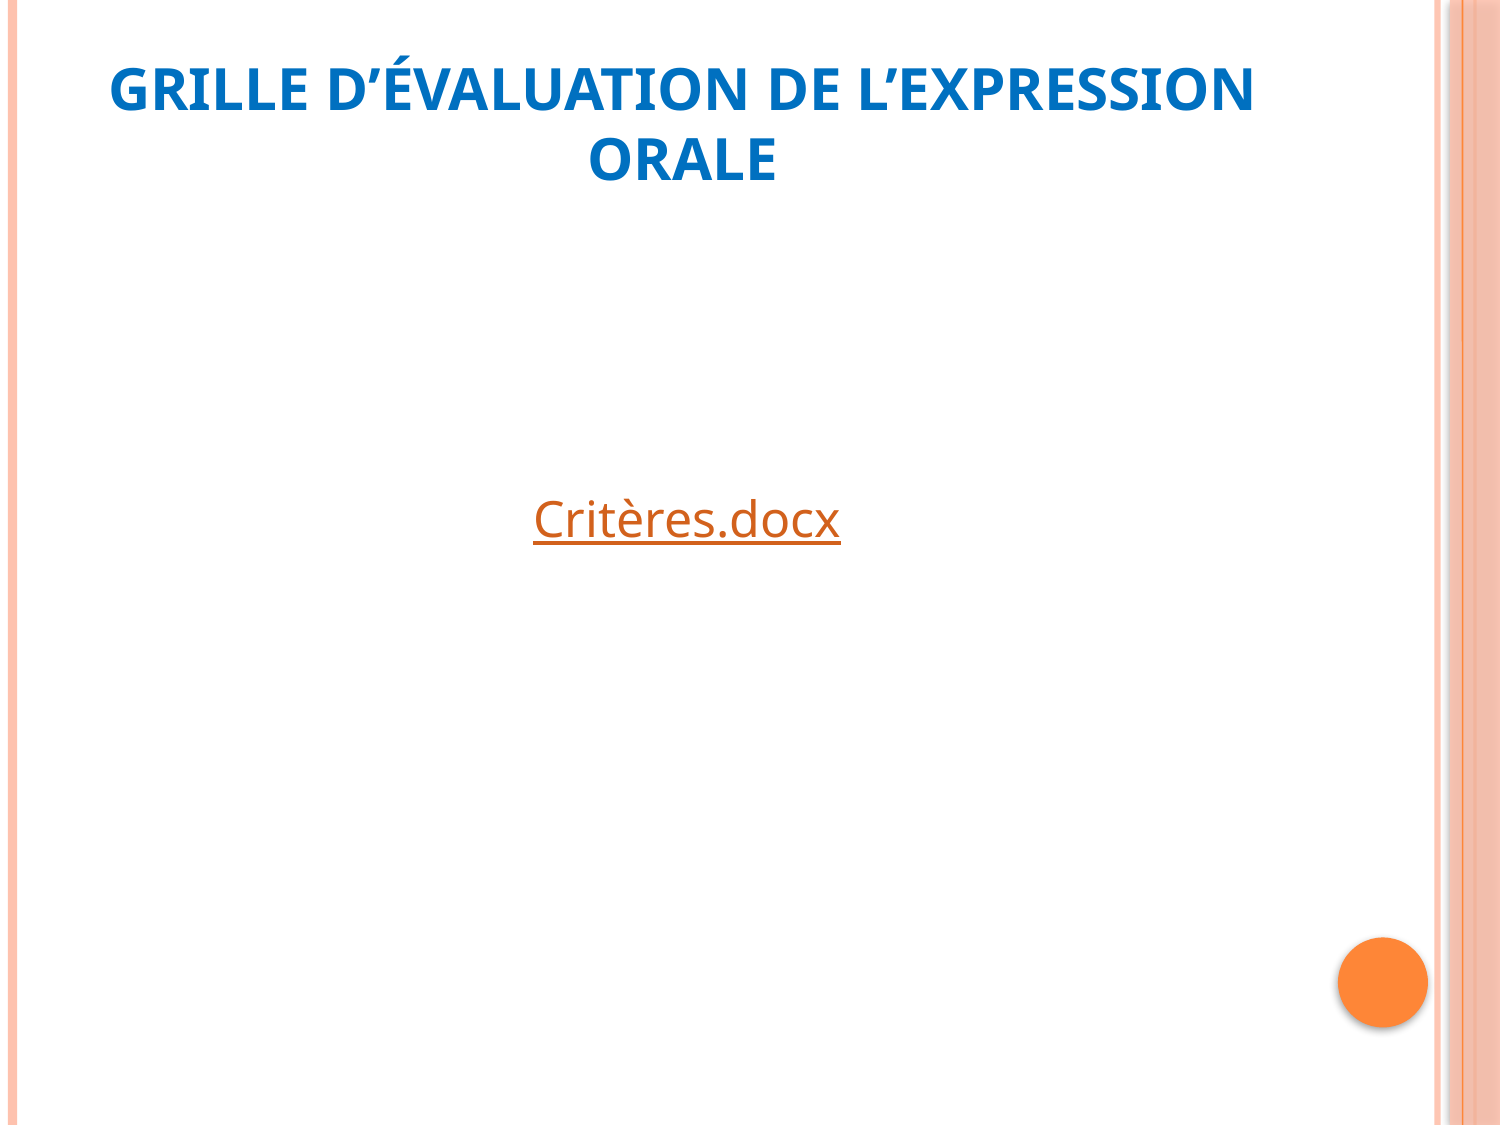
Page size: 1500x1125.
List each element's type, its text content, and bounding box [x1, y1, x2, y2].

list Critères.docx [75, 262, 1300, 1062]
title Grille d’évaluation de l’expression orale [70, 46, 1296, 200]
